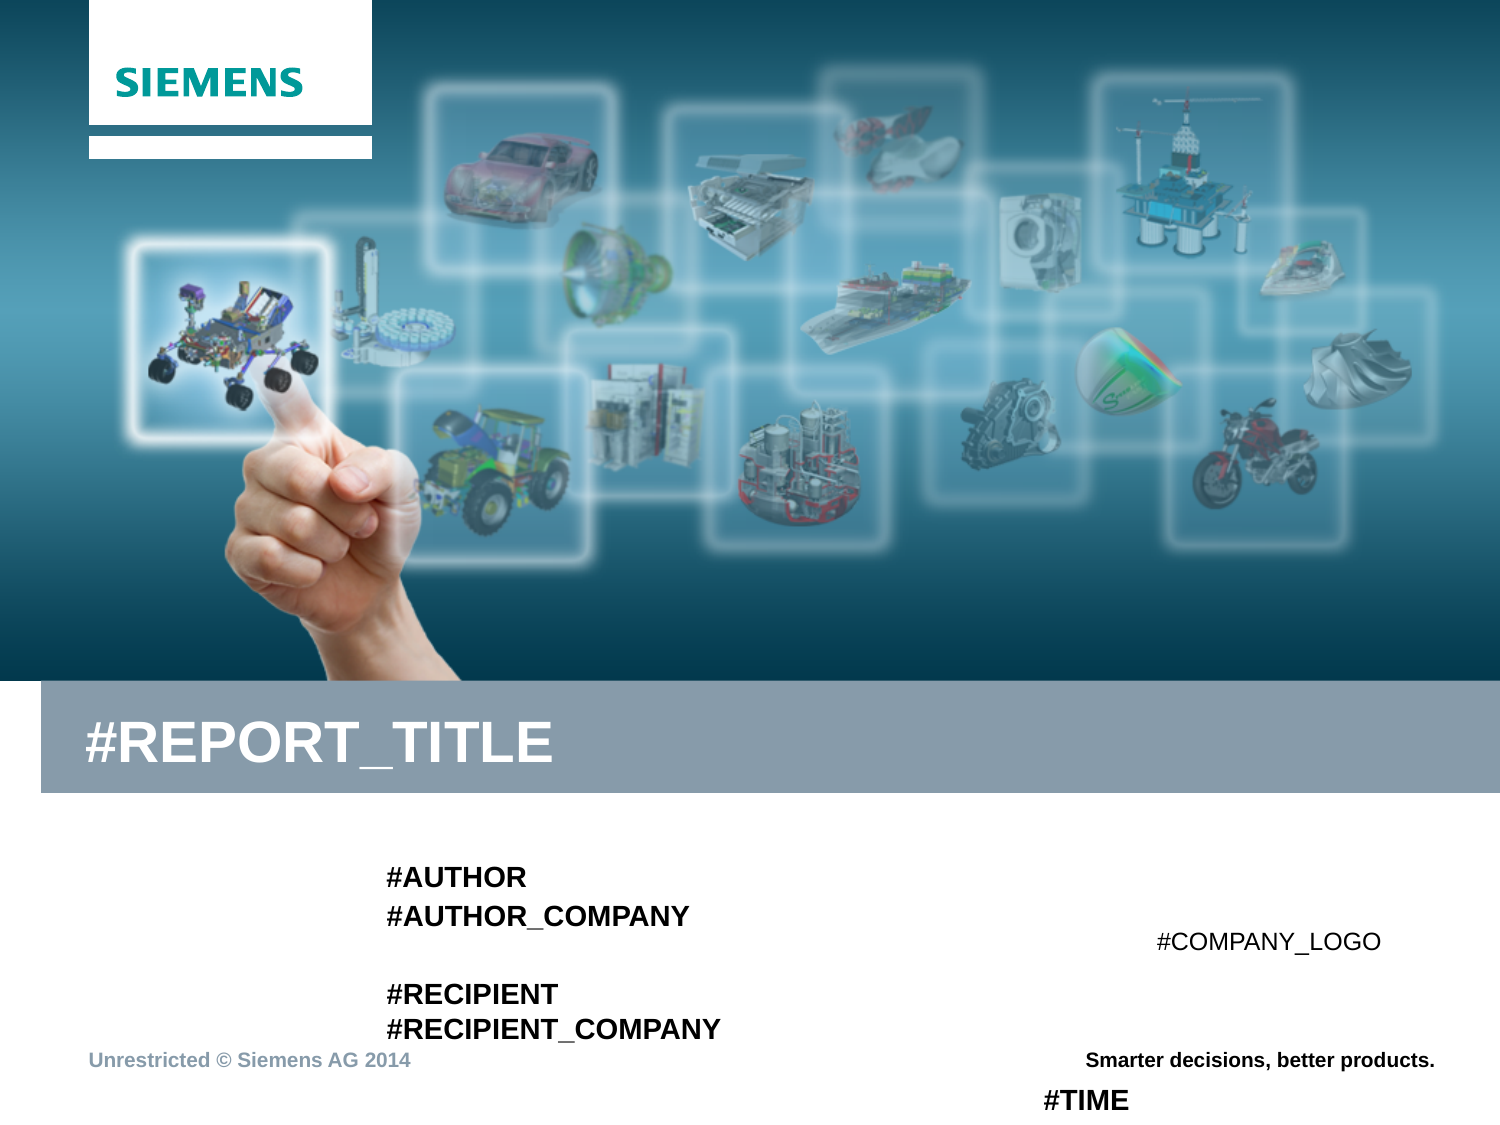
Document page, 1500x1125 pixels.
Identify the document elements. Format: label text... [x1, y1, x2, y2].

text_box #RECIPIENT_COMPANY [371, 999, 984, 1054]
text_box #RECIPIENT [371, 964, 984, 999]
picture [0, 0, 1500, 680]
title #REPORT_TITLE [40, 680, 1500, 794]
text_box #AUTHOR_COMPANY [371, 886, 984, 941]
text_box #TIME [1028, 1070, 1500, 1122]
text_box #COMPANY_LOGO [1045, 834, 1495, 1047]
text_box #AUTHOR [371, 851, 542, 886]
